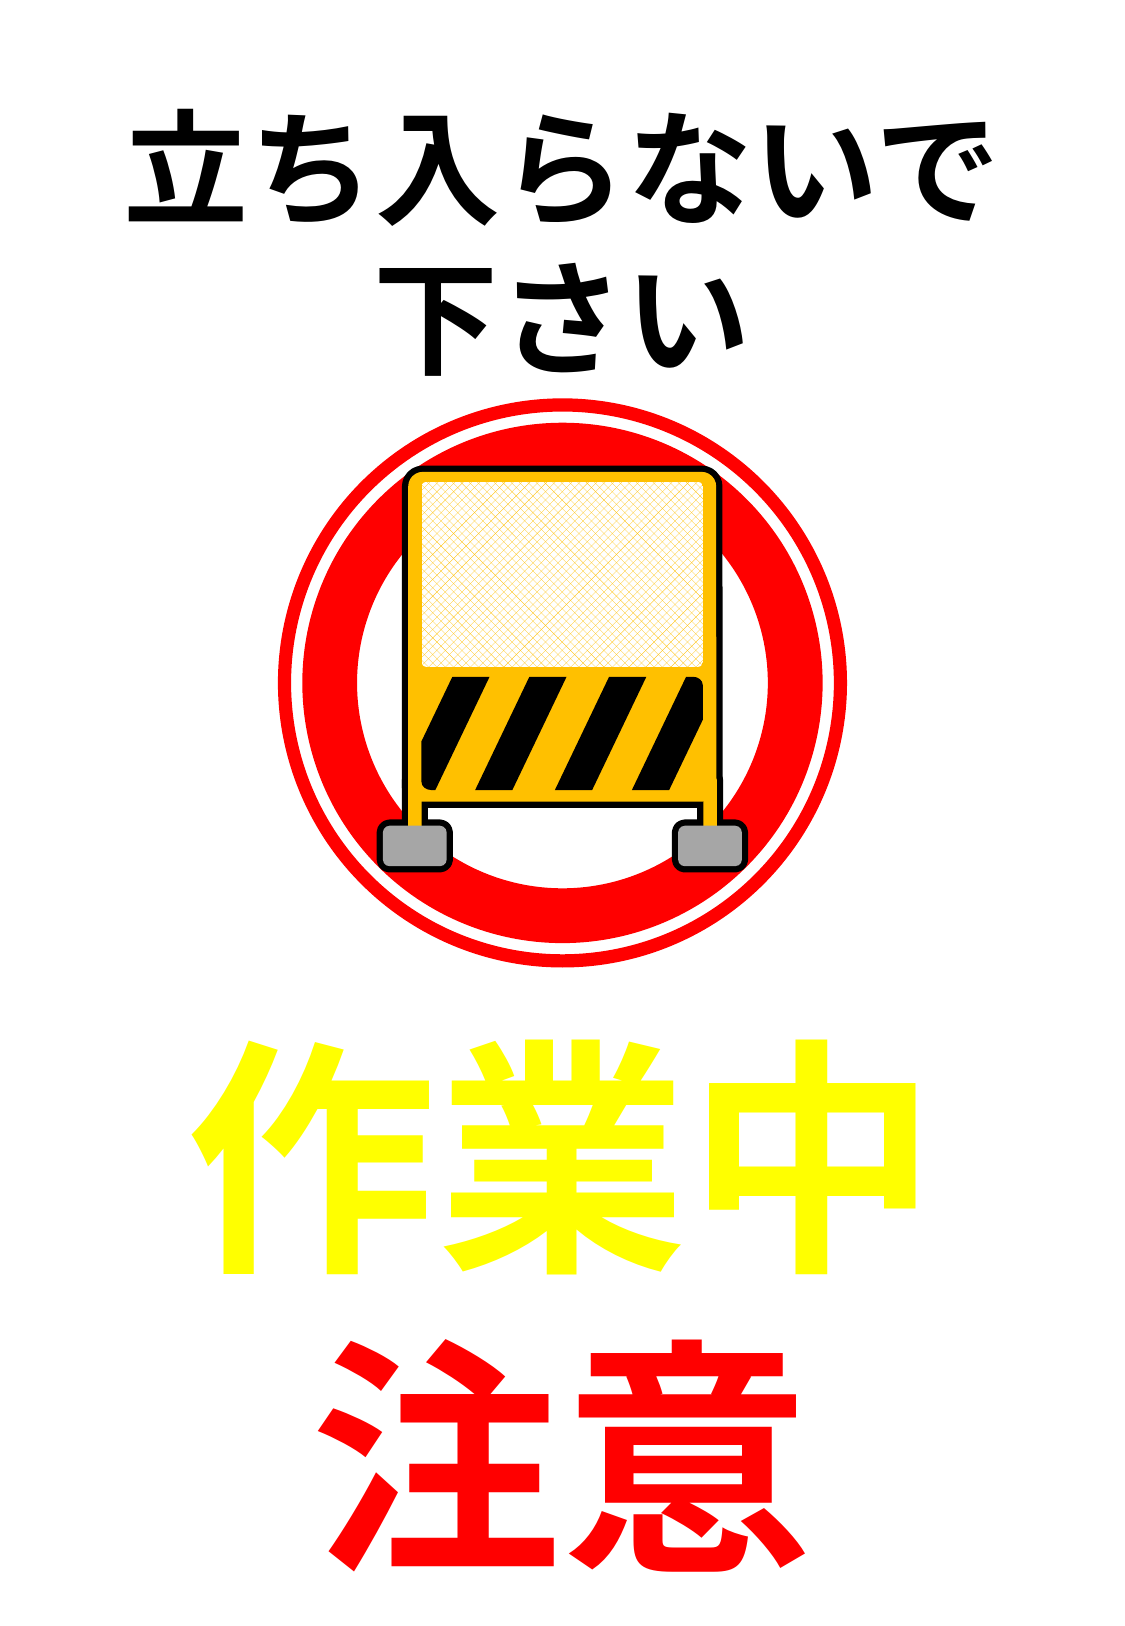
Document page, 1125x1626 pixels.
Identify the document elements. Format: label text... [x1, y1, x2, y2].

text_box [277, 398, 848, 968]
text_box 作業中 注意 [0, 995, 1125, 1610]
text_box 立ち入らないで 下さい [0, 83, 1125, 399]
